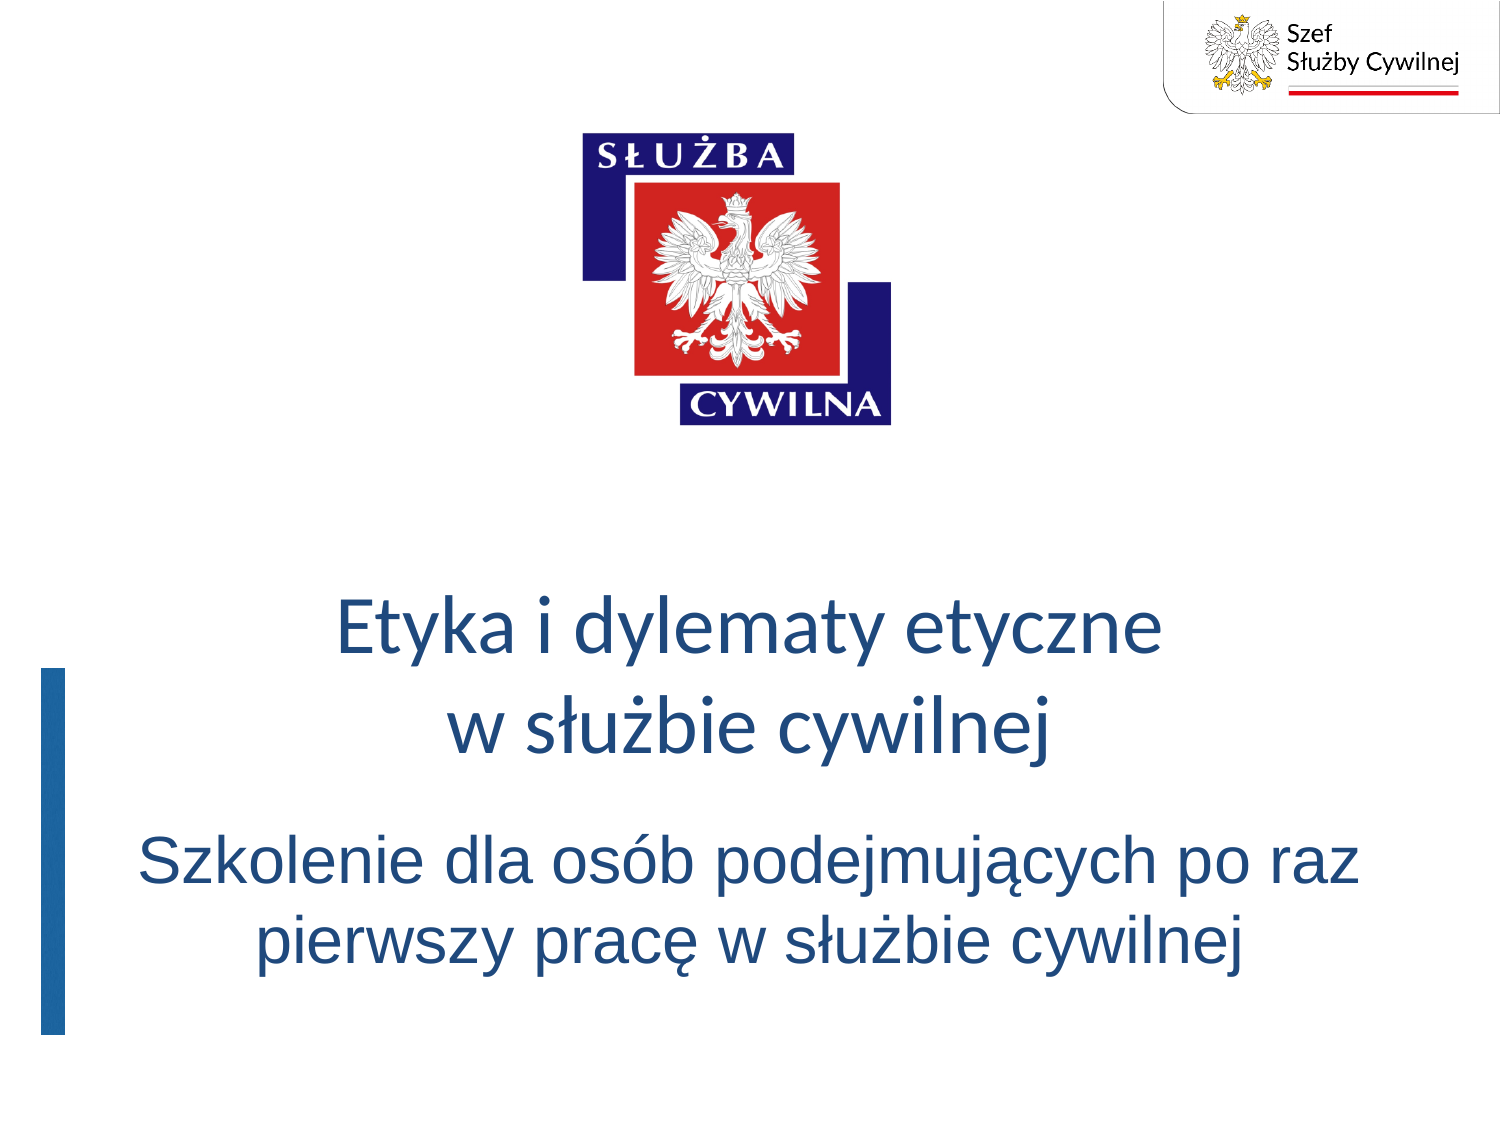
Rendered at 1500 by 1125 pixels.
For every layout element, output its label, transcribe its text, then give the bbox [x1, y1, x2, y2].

picture [41, 668, 65, 1035]
picture [561, 113, 912, 445]
title Etyka i dylematy etyczne w służbie cywilnej [112, 562, 1388, 787]
picture [1163, 0, 1500, 114]
subtitle Szkolenie dla osób podejmujących po raz pierwszy pracę w służbie cywilnej [112, 798, 1388, 996]
